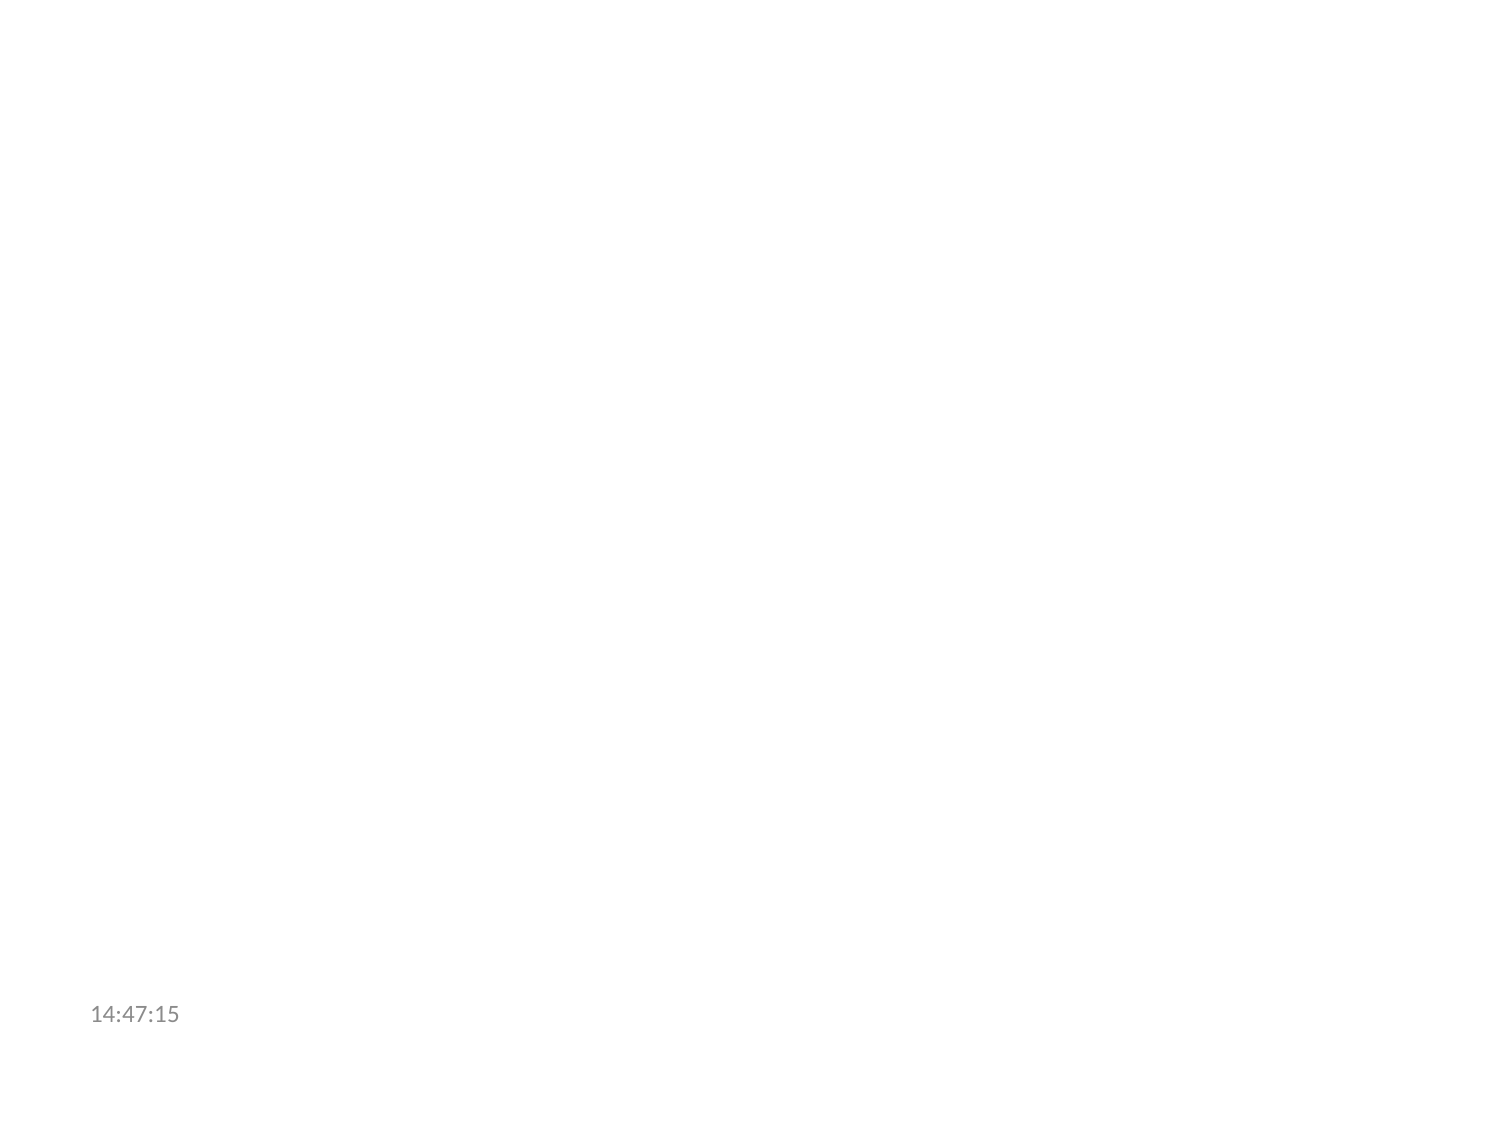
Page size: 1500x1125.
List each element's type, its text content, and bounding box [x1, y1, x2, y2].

text_box 15:35:09 [75, 982, 425, 1043]
